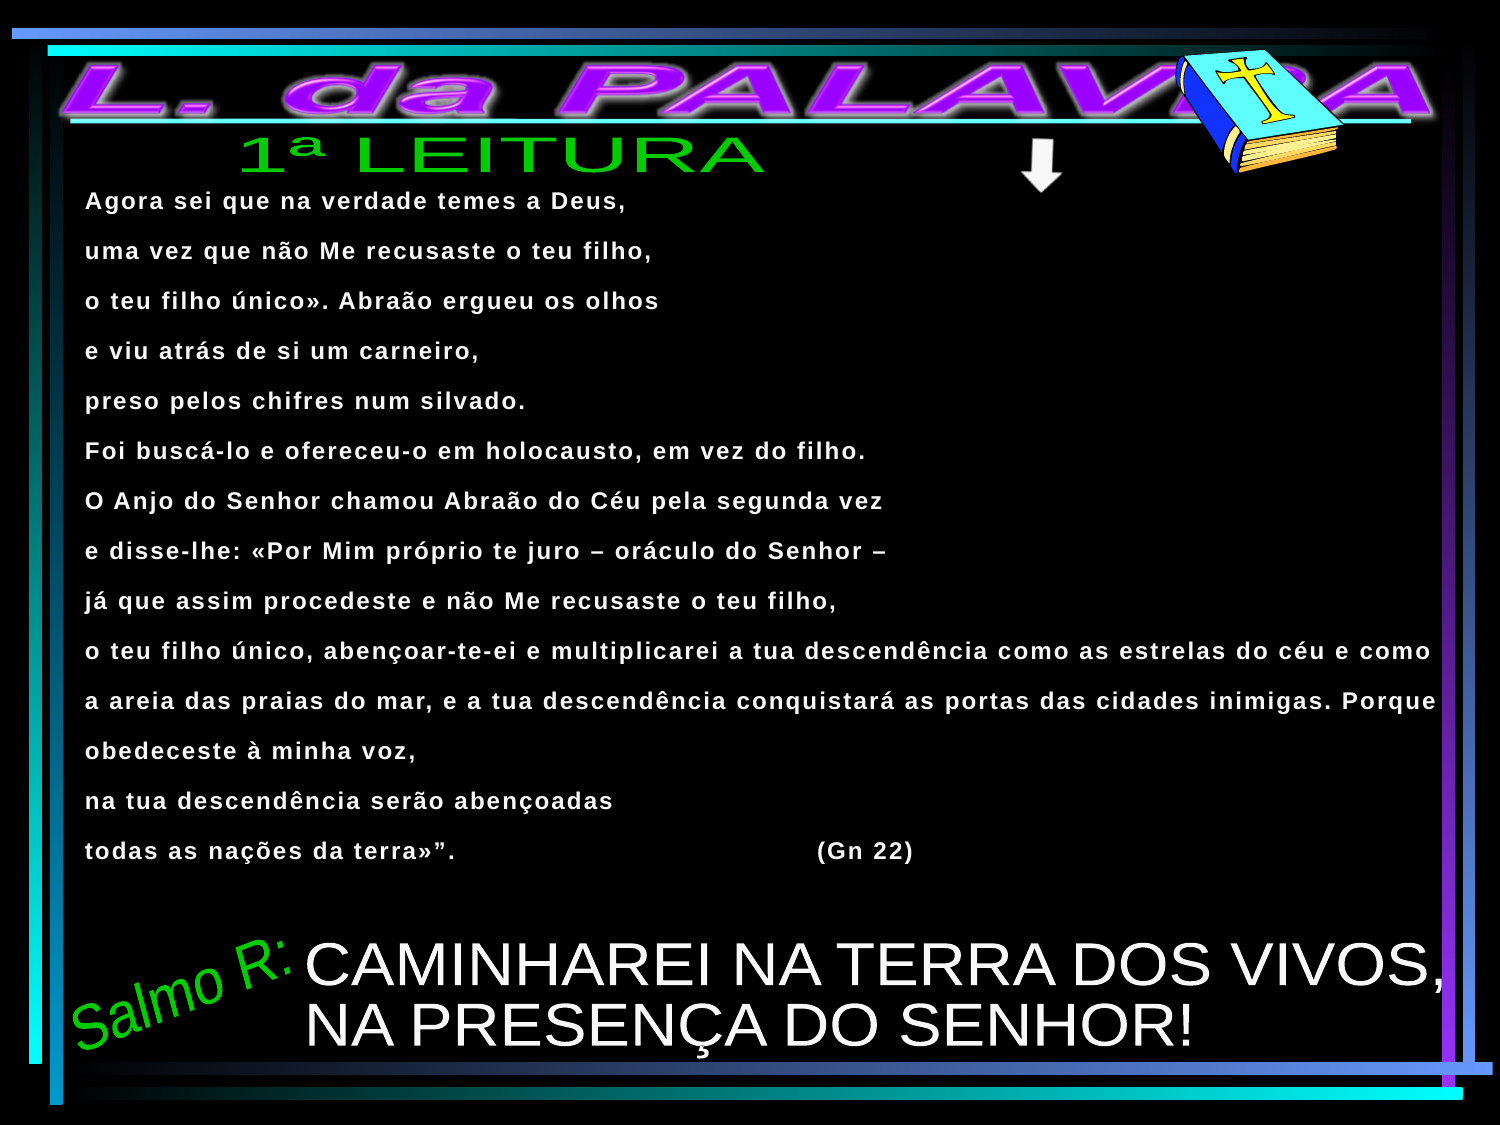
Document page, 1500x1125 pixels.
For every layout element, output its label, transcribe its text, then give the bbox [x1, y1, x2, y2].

text_box Agora sei que na verdade temes a Deus, uma vez que não Me recusaste o teu filho, o teu filho único». Abraão ergueu os olhos e viu atrás de si um carneiro, preso pelos chifres num silvado. Foi buscá-lo e ofereceu-o em holocausto, em vez do filho. O Anjo do Senhor chamou Abraão do Céu pela segunda vez e disse-lhe: «Por Mim próprio te juro – oráculo do Senhor – já que assim procedeste e não Me recusaste o teu filho, o teu filho único, abençoar-te-ei e multiplicarei a tua descendência como as estrelas do céu e como a areia das praias do mar, e a tua descendência conquistará as portas das cidades inimigas. Porque obedeceste à minha voz, na tua descendência serão abençoadas todas as nações da terra»”. (Gn 22) [70, 172, 1459, 888]
picture [48, 52, 1174, 197]
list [1174, 46, 1350, 178]
picture [1350, 52, 1452, 135]
